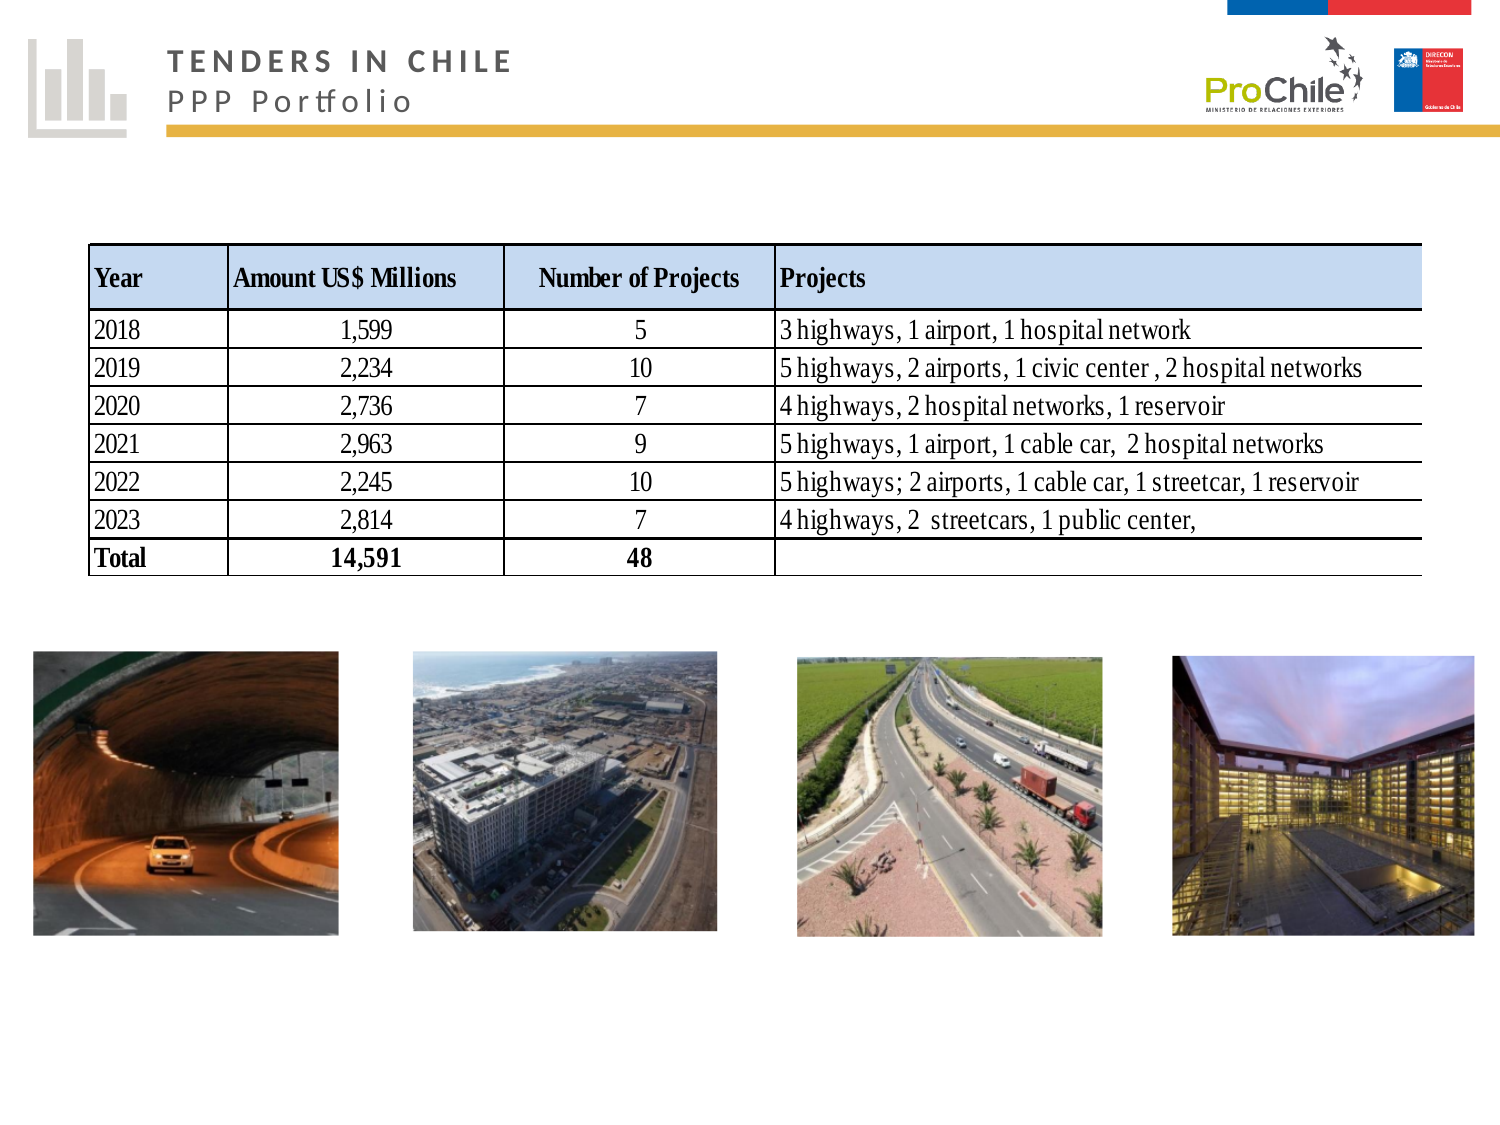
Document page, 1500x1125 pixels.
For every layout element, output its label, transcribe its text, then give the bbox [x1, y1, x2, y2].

picture [10, 614, 1490, 947]
picture [6, 18, 146, 158]
text_box TENDERS IN CHILE PPP Portfolio [152, 31, 1341, 167]
picture [87, 243, 1425, 579]
picture [1177, 0, 1494, 146]
